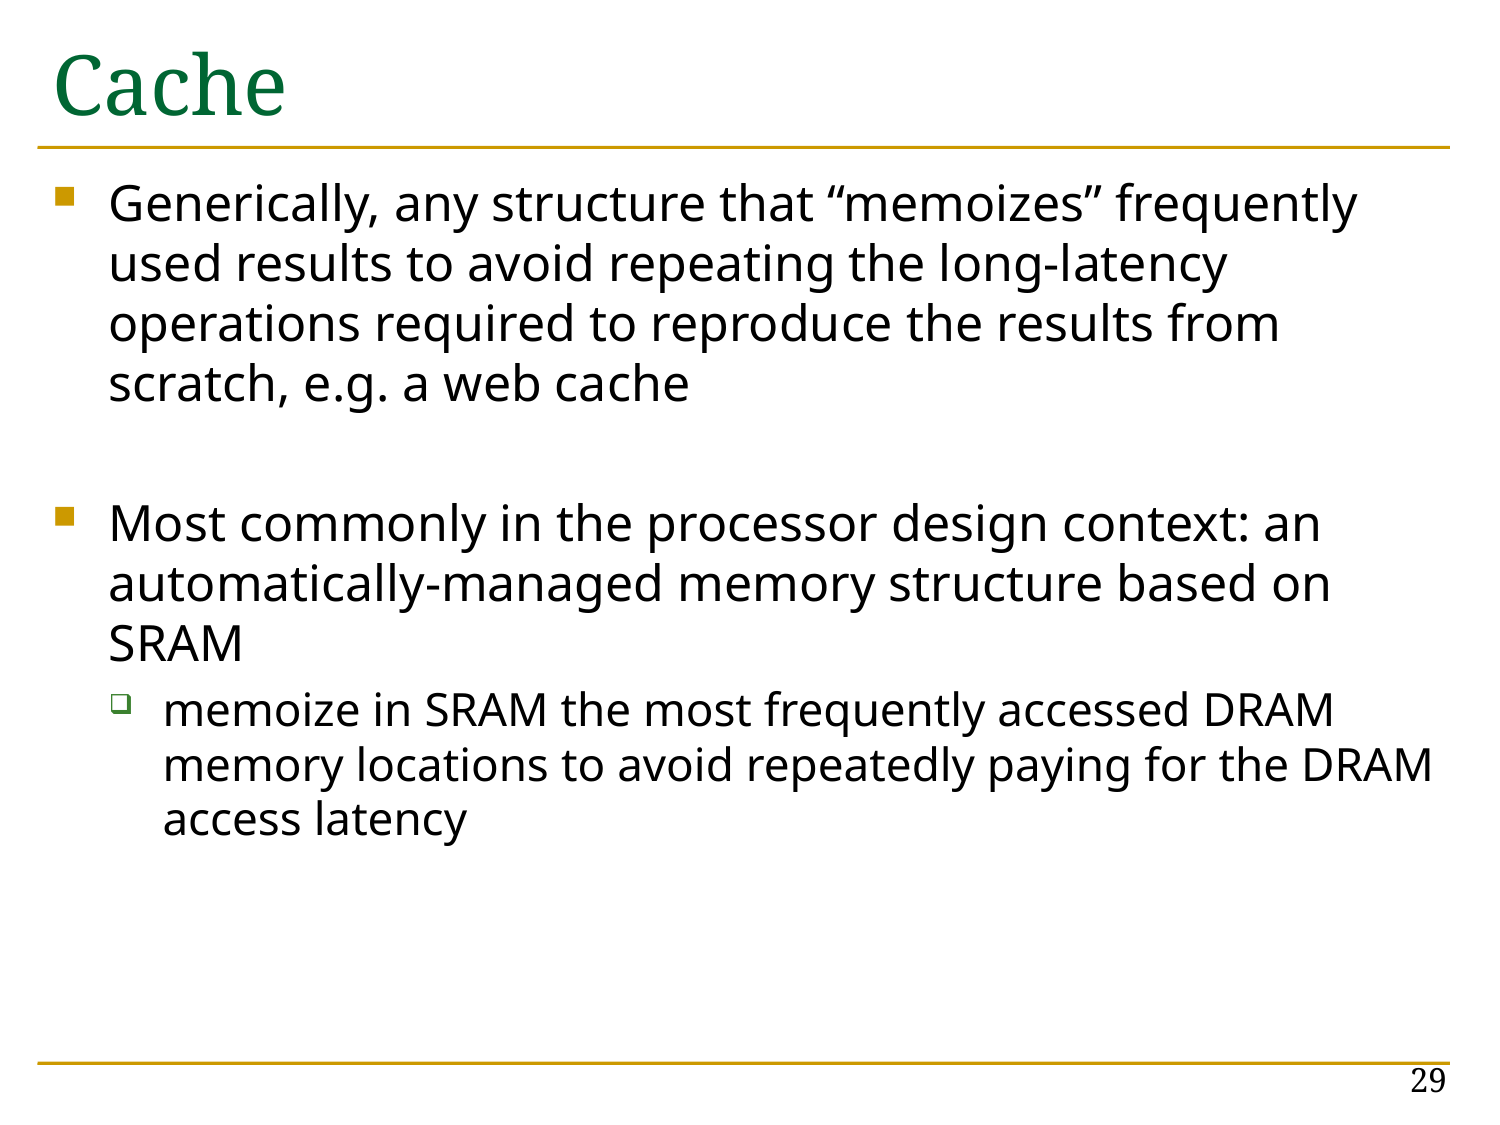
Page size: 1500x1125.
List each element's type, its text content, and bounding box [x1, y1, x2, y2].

slide_number 29 [1111, 1036, 1462, 1112]
list Generically, any structure that “memoizes” frequently used results to avoid repeating the long-latency operations required to reproduce the results from scratch, e.g. a web cache Most commonly in the processor design context: an automatically-managed memory structure based on SRAM memoize in SRAM the most frequently accessed DRAM memory locations to avoid repeatedly paying for the DRAM access latency [37, 163, 1450, 1016]
title Cache [37, 24, 1450, 163]
